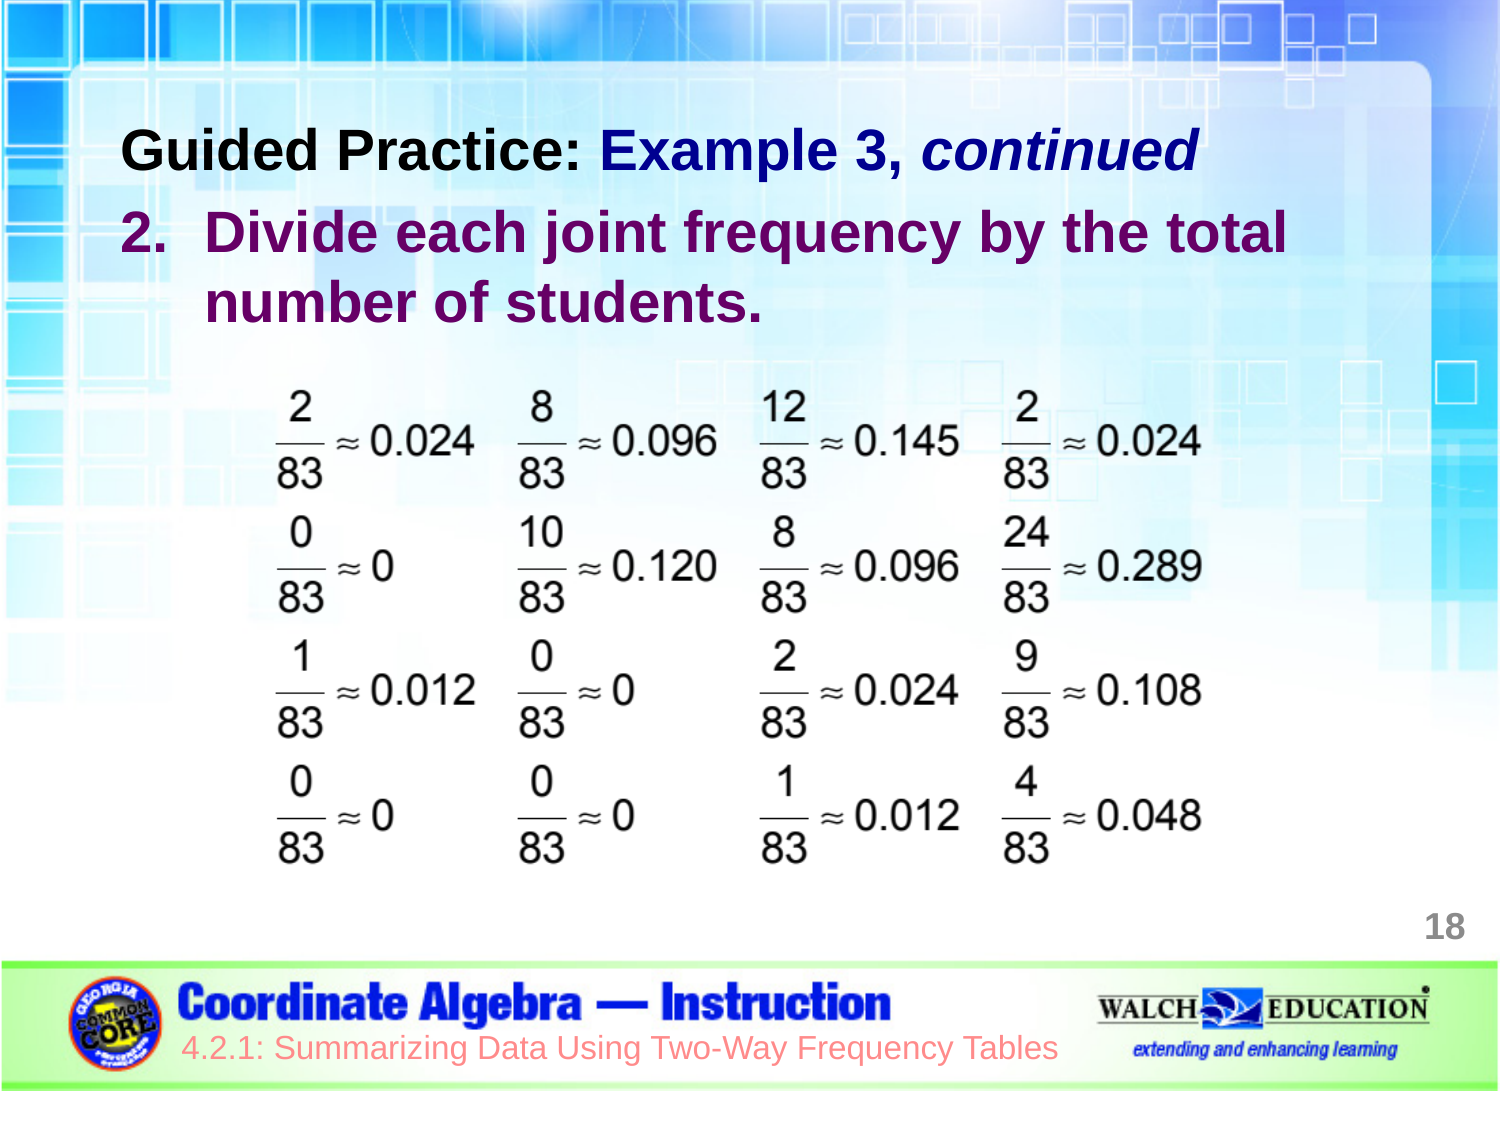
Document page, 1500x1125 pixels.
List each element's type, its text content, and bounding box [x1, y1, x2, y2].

picture [1, 0, 1500, 1091]
slide_number 18 [1361, 901, 1481, 949]
subtitle Guided Practice: Example 3, continued Divide each joint frequency by the total number of students. [105, 105, 1423, 925]
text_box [249, 366, 1227, 876]
footer 4.2.1: Summarizing Data Using Two-Way Frequency Tables [166, 1024, 1080, 1069]
